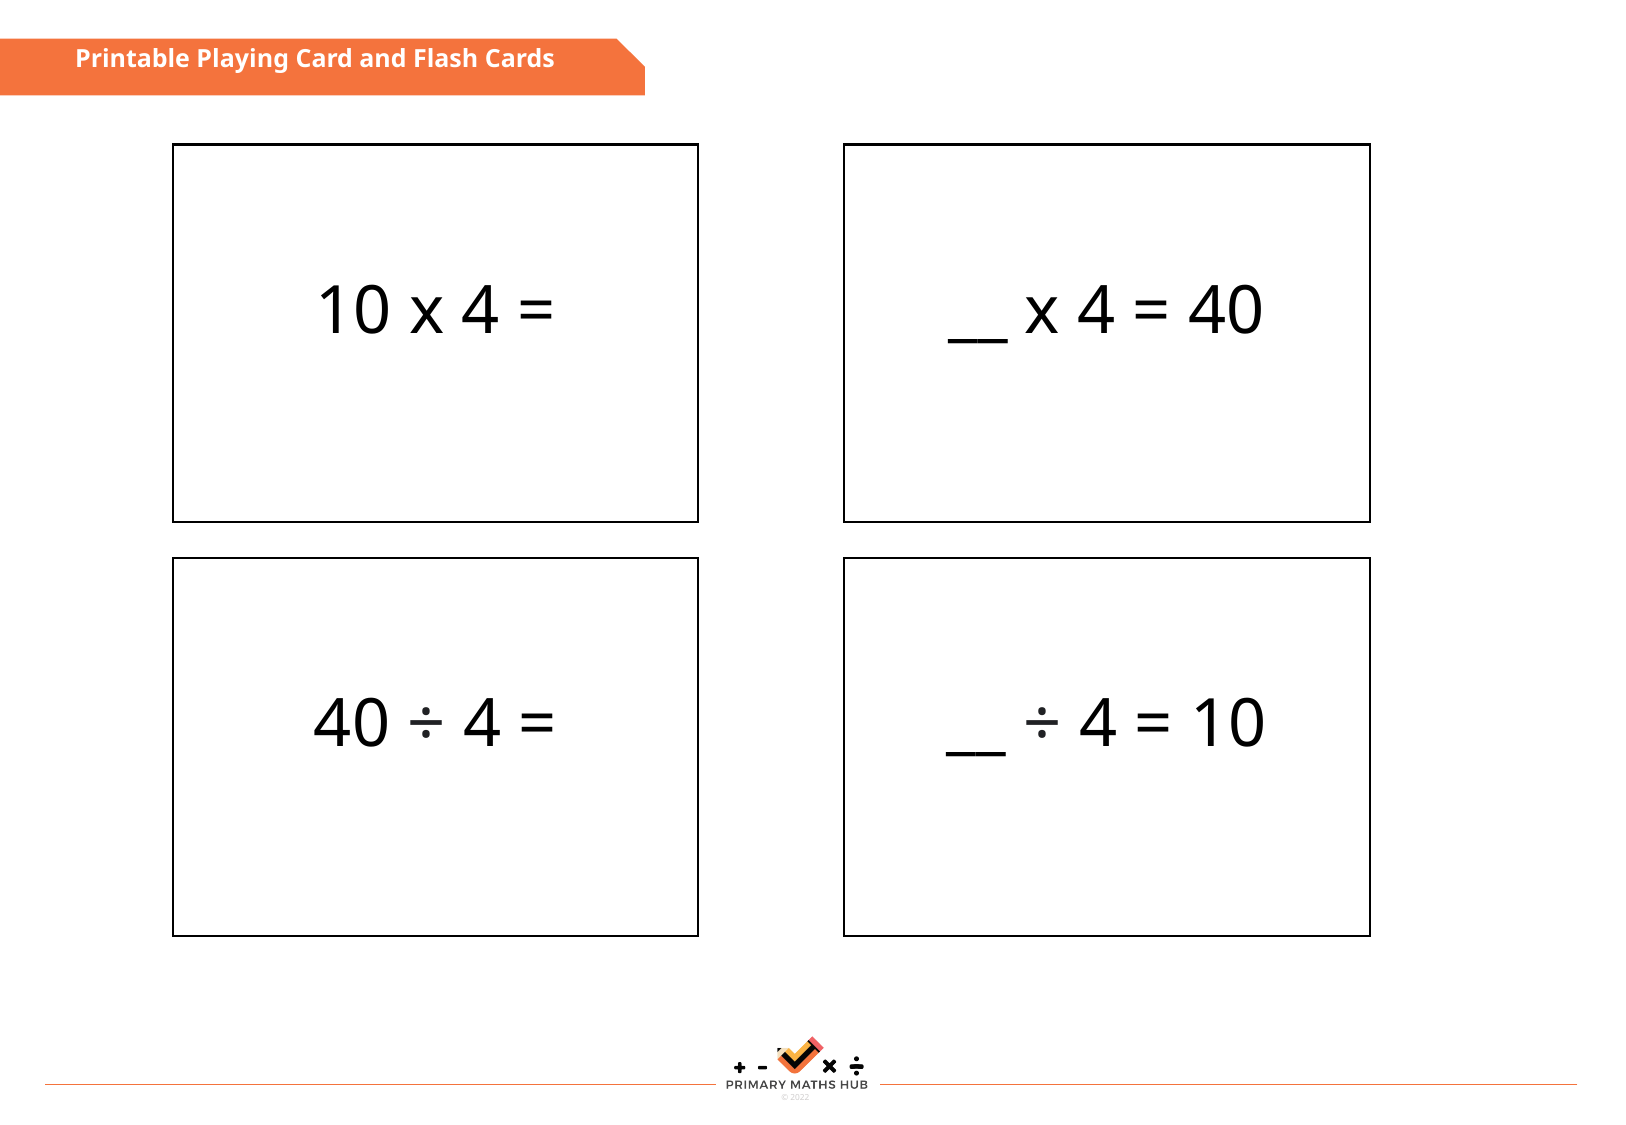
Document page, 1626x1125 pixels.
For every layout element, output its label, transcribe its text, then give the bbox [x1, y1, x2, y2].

text_box [843, 557, 1371, 937]
text_box [172, 557, 699, 672]
text_box [172, 143, 699, 259]
text_box [172, 768, 699, 937]
text_box [843, 143, 1371, 523]
text_box © 2022 [720, 1084, 870, 1110]
text_box [172, 355, 699, 523]
text_box 10 x 4 = [172, 259, 699, 355]
text_box 40 ÷ 4 = [172, 672, 699, 768]
text_box __ ÷ 4 = 10 [844, 672, 1370, 768]
text_box __ x 4 = 40 [844, 259, 1370, 355]
picture [722, 1034, 872, 1094]
text_box Printable Playing Card and Flash Cards [0, 37, 646, 97]
